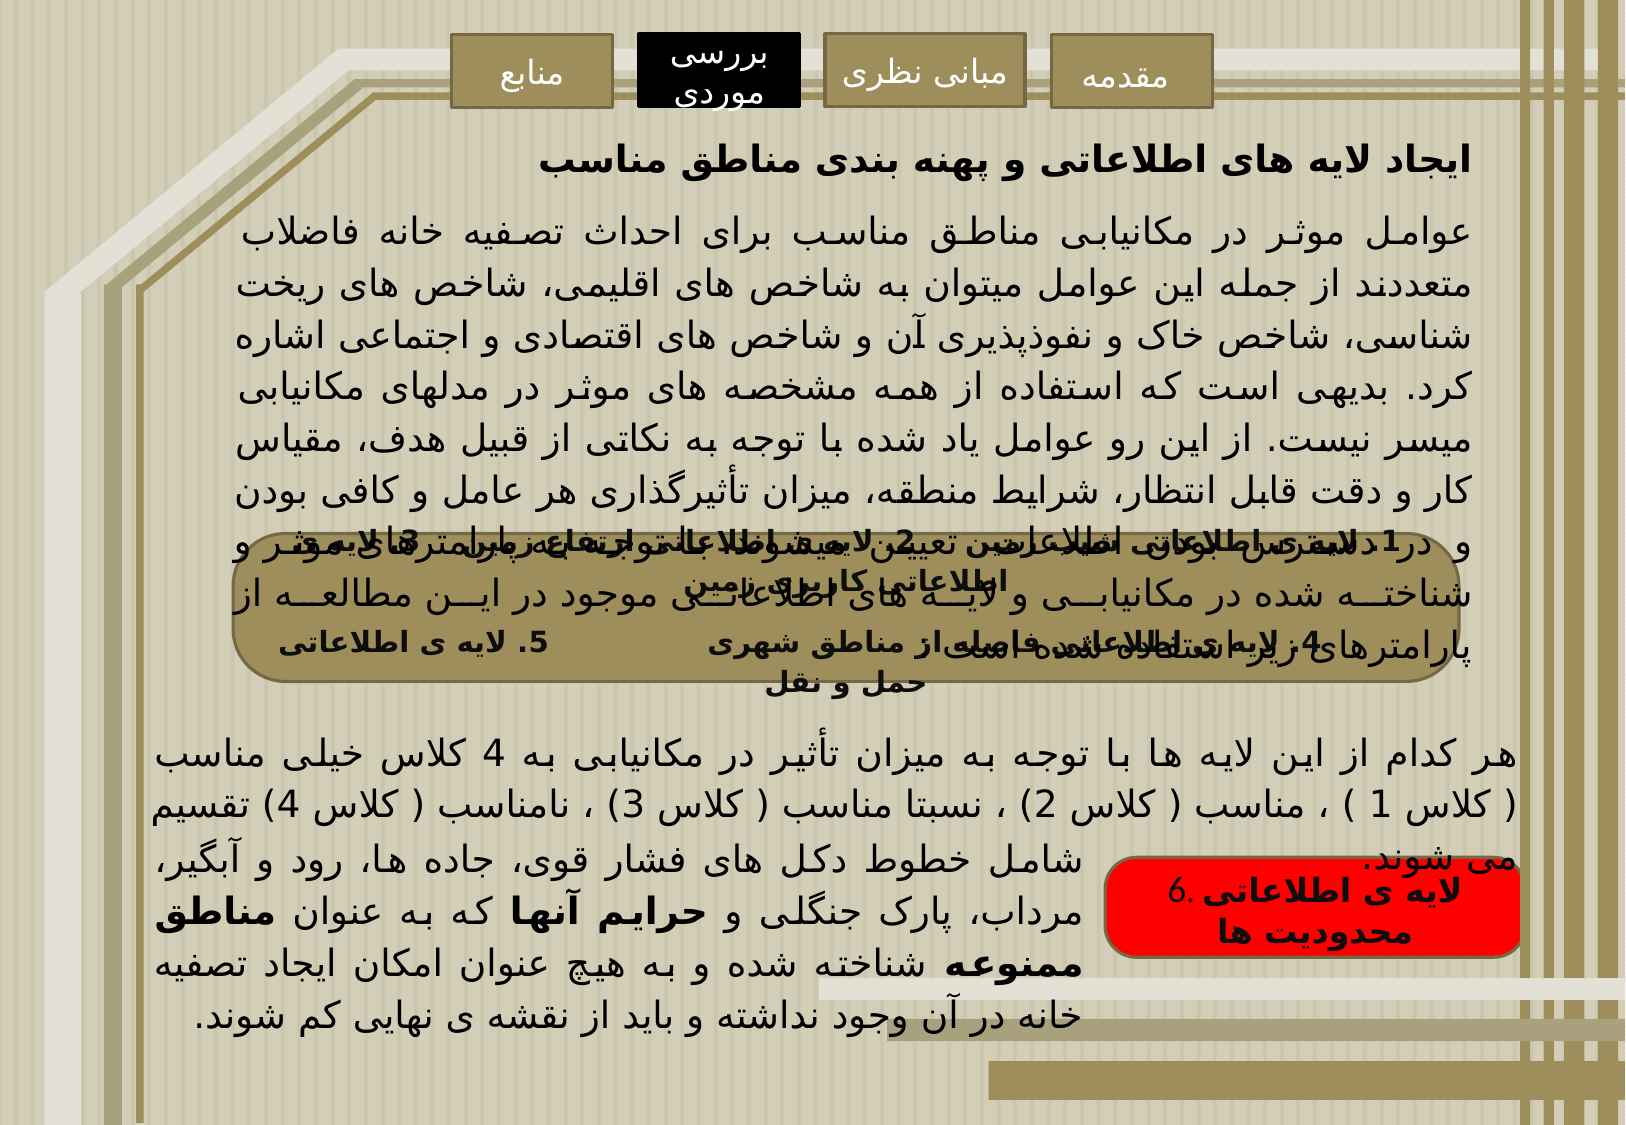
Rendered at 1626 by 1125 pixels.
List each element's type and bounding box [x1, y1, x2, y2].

text_box [8, 0, 1625, 1125]
